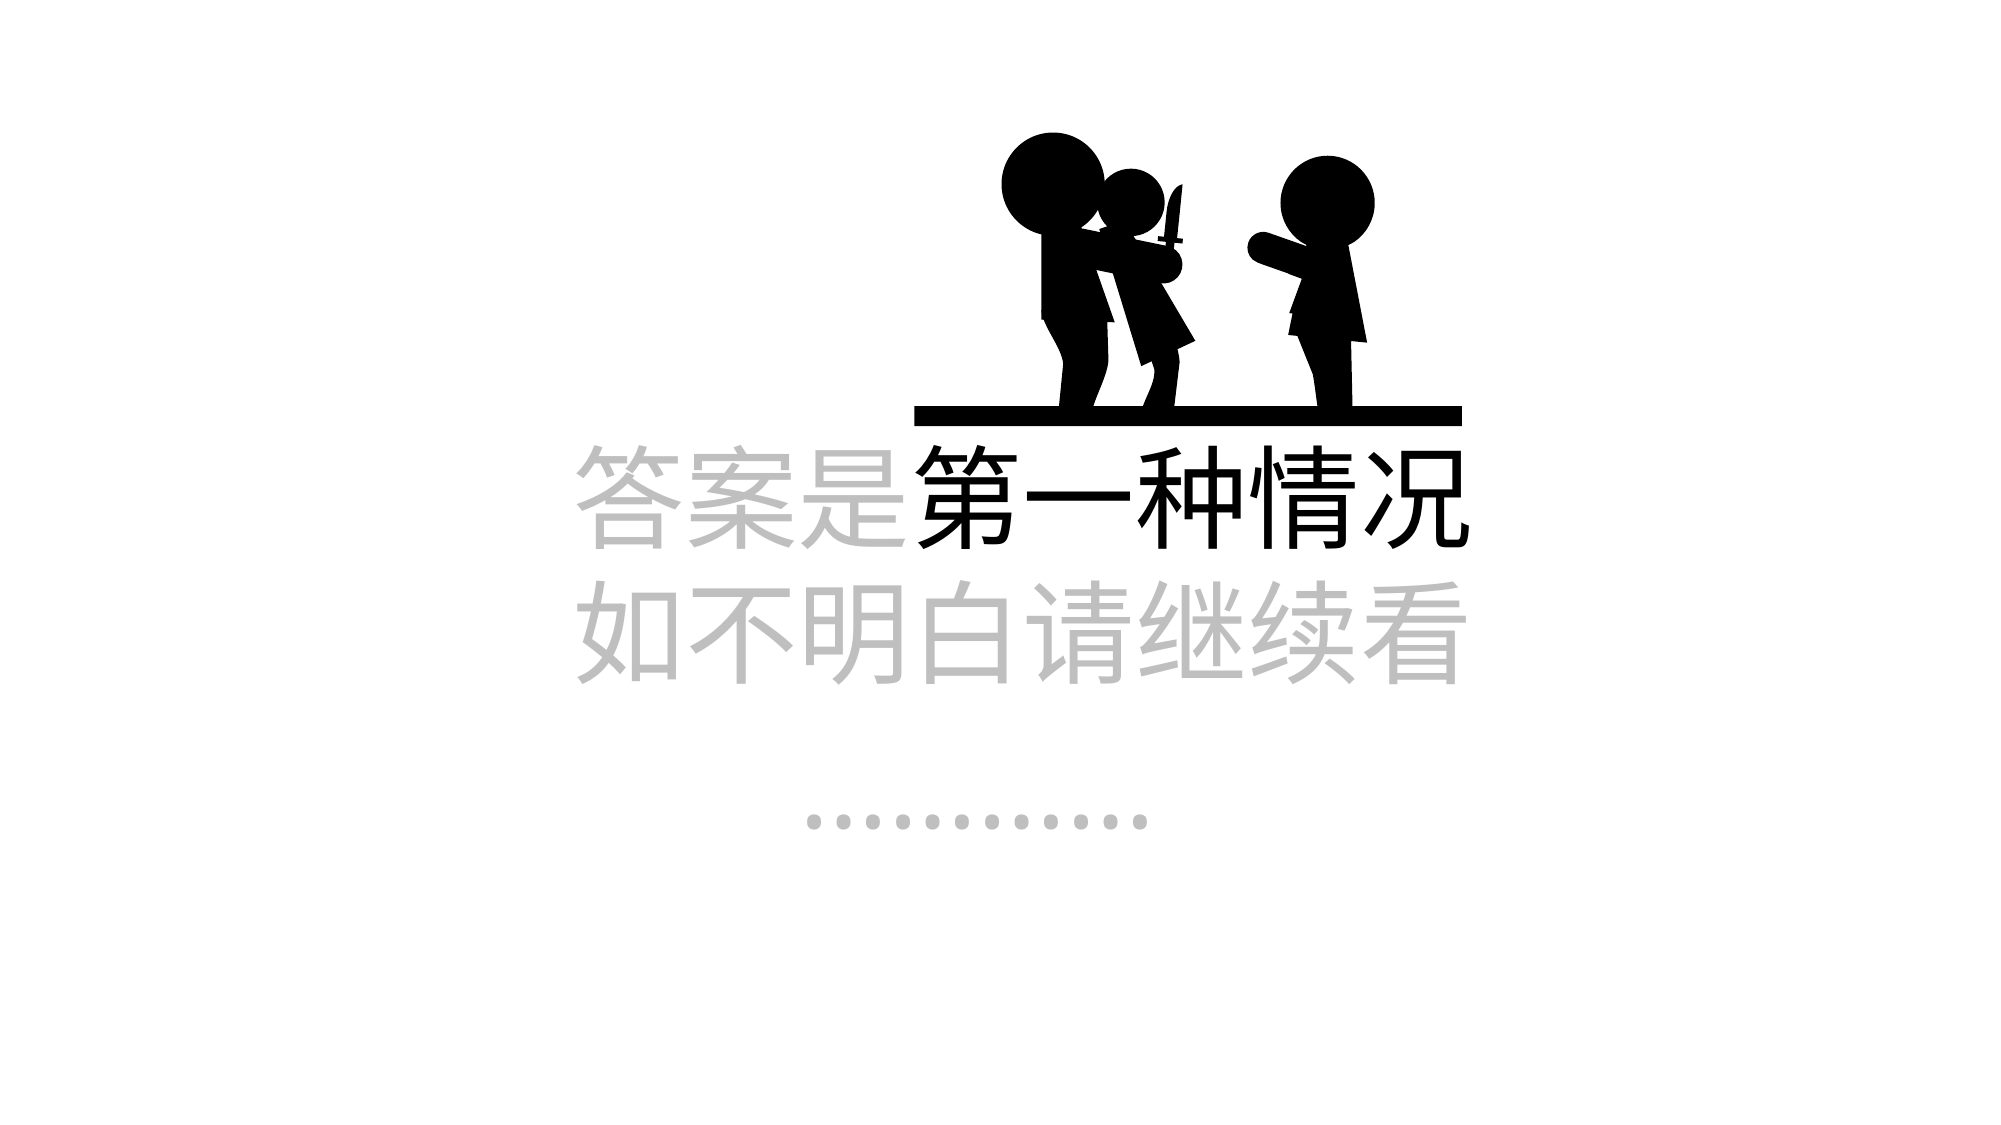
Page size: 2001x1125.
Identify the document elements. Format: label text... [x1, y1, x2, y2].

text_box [1001, 132, 1375, 421]
text_box [914, 406, 998, 427]
text_box ………… [784, 708, 1454, 860]
text_box [1378, 406, 1462, 427]
text_box 答案是第一种情况 如不明白请继续看 [557, 420, 1500, 709]
